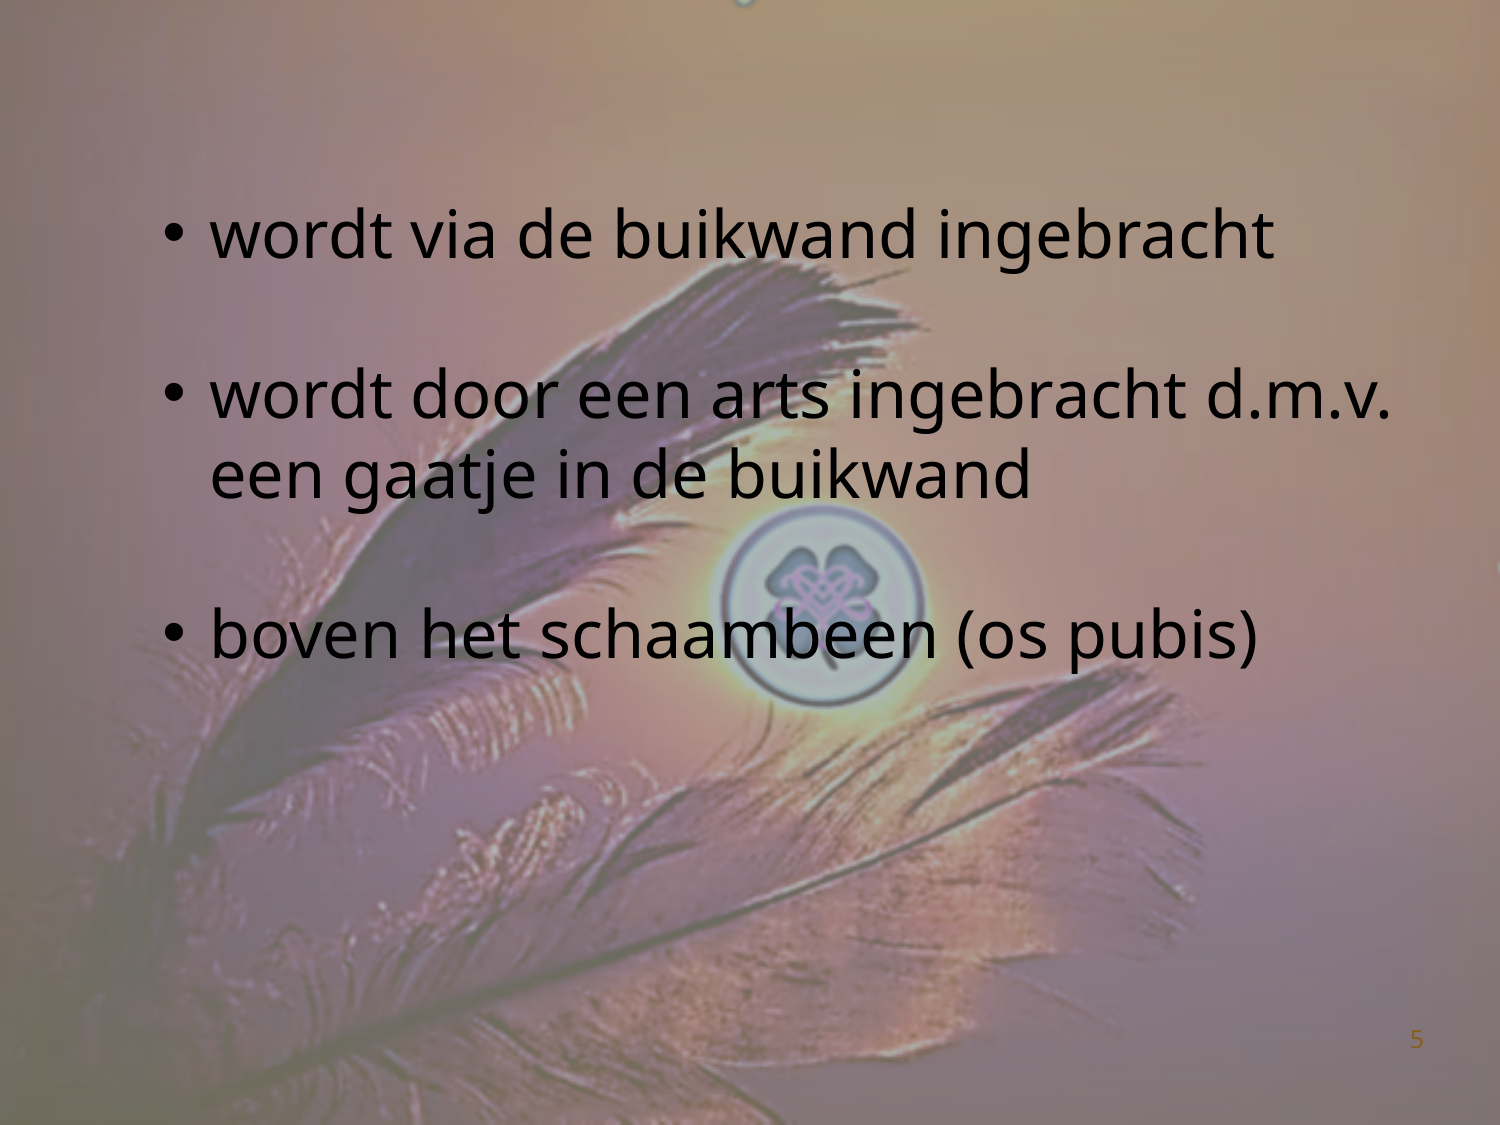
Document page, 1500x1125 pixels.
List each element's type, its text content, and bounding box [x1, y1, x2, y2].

slide_number 5 [1089, 1010, 1440, 1071]
text_box wordt via de buikwand ingebracht wordt door een arts ingebracht d.m.v. een gaatje in de buikwand boven het schaambeen (os pubis) [147, 184, 1435, 814]
